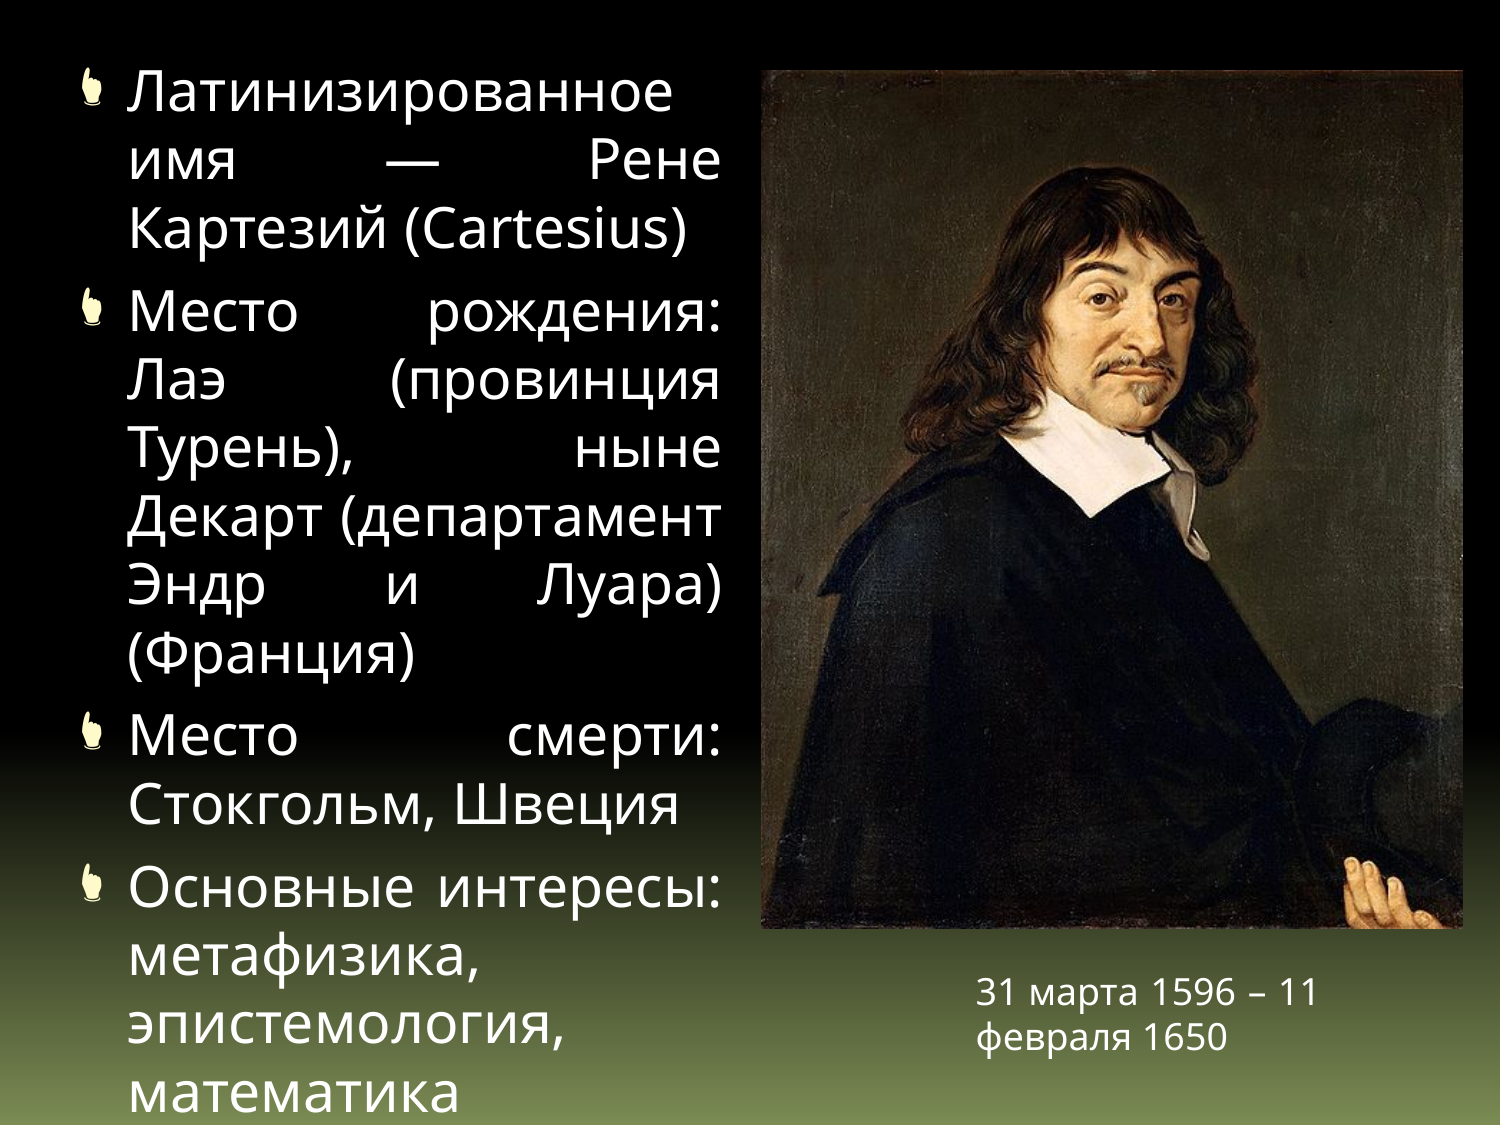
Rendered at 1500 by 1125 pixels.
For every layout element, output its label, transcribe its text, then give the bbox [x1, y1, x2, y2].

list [761, 69, 1463, 929]
text_box 31 марта 1596 – 11 февраля 1650 [960, 960, 1336, 1066]
list Латинизированное имя — Рене Картезий (Cartesius) Место рождения: Лаэ (провинция Турень), ныне Декарт (департамент Эндр и Луара) (Франция) Место смерти: Стокгольм, Швеция Основные интересы: метафизика, эпистемология, математика [46, 46, 738, 1125]
